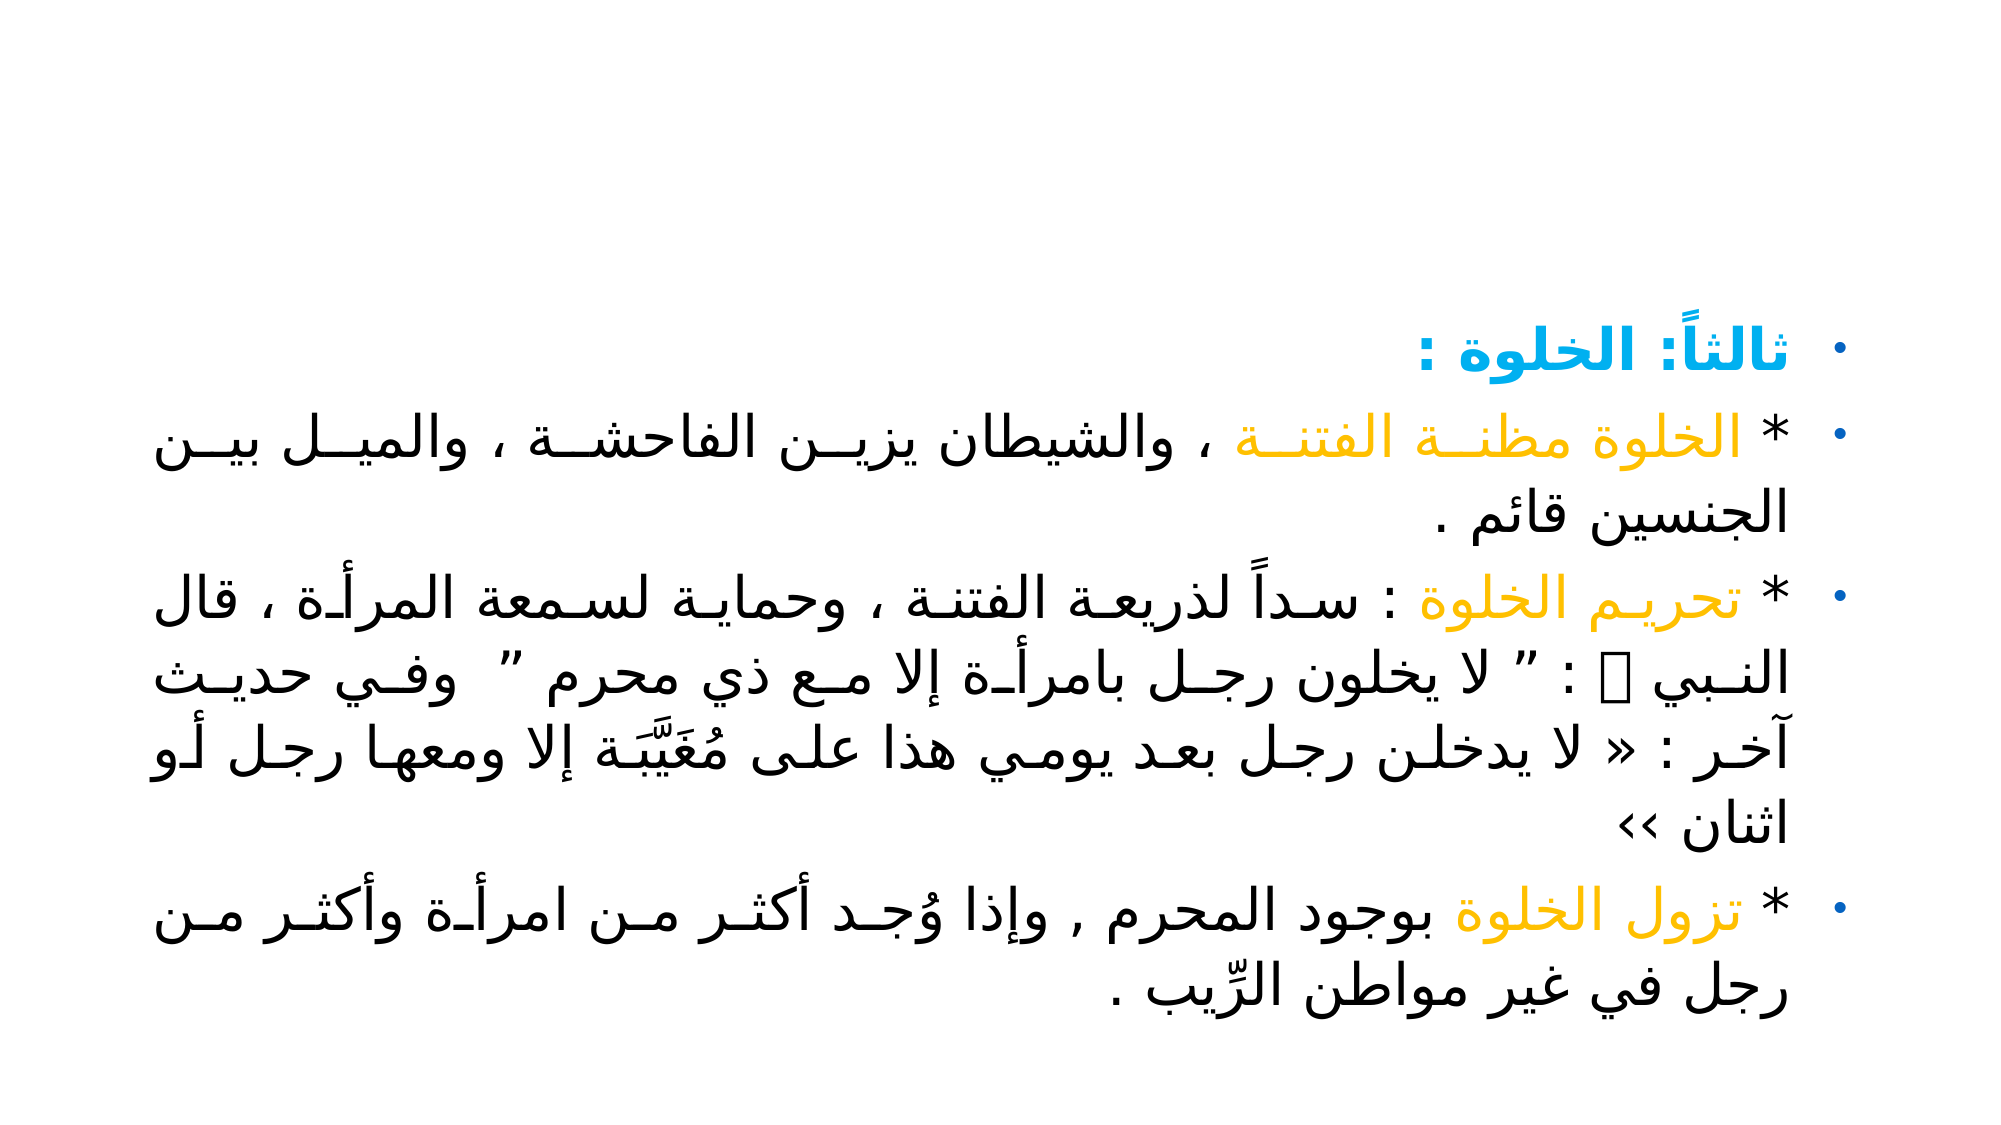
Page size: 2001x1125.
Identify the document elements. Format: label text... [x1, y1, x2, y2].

list ثالثاً: الخلوة : * الخلوة مظنة الفتنة ، والشيطان يزين الفاحشة ، والميل بين الجنسين قائم . * تحريم الخلوة : سداً لذريعة الفتنة ، وحماية لسمعة المرأة ، قال النبي  : ” لا يخلون رجل بامرأة إلا مع ذي محرم ” وفي حديث آخر : « لا يدخلن رجل بعد يومي هذا على مُغَيَّبَة إلا ومعها رجل أو اثنان ›› * تزول الخلوة بوجود المحرم , وإذا وُجد أكثر من امرأة وأكثر من رجل في غير مواطن الرِّيب . [137, 299, 1863, 1014]
